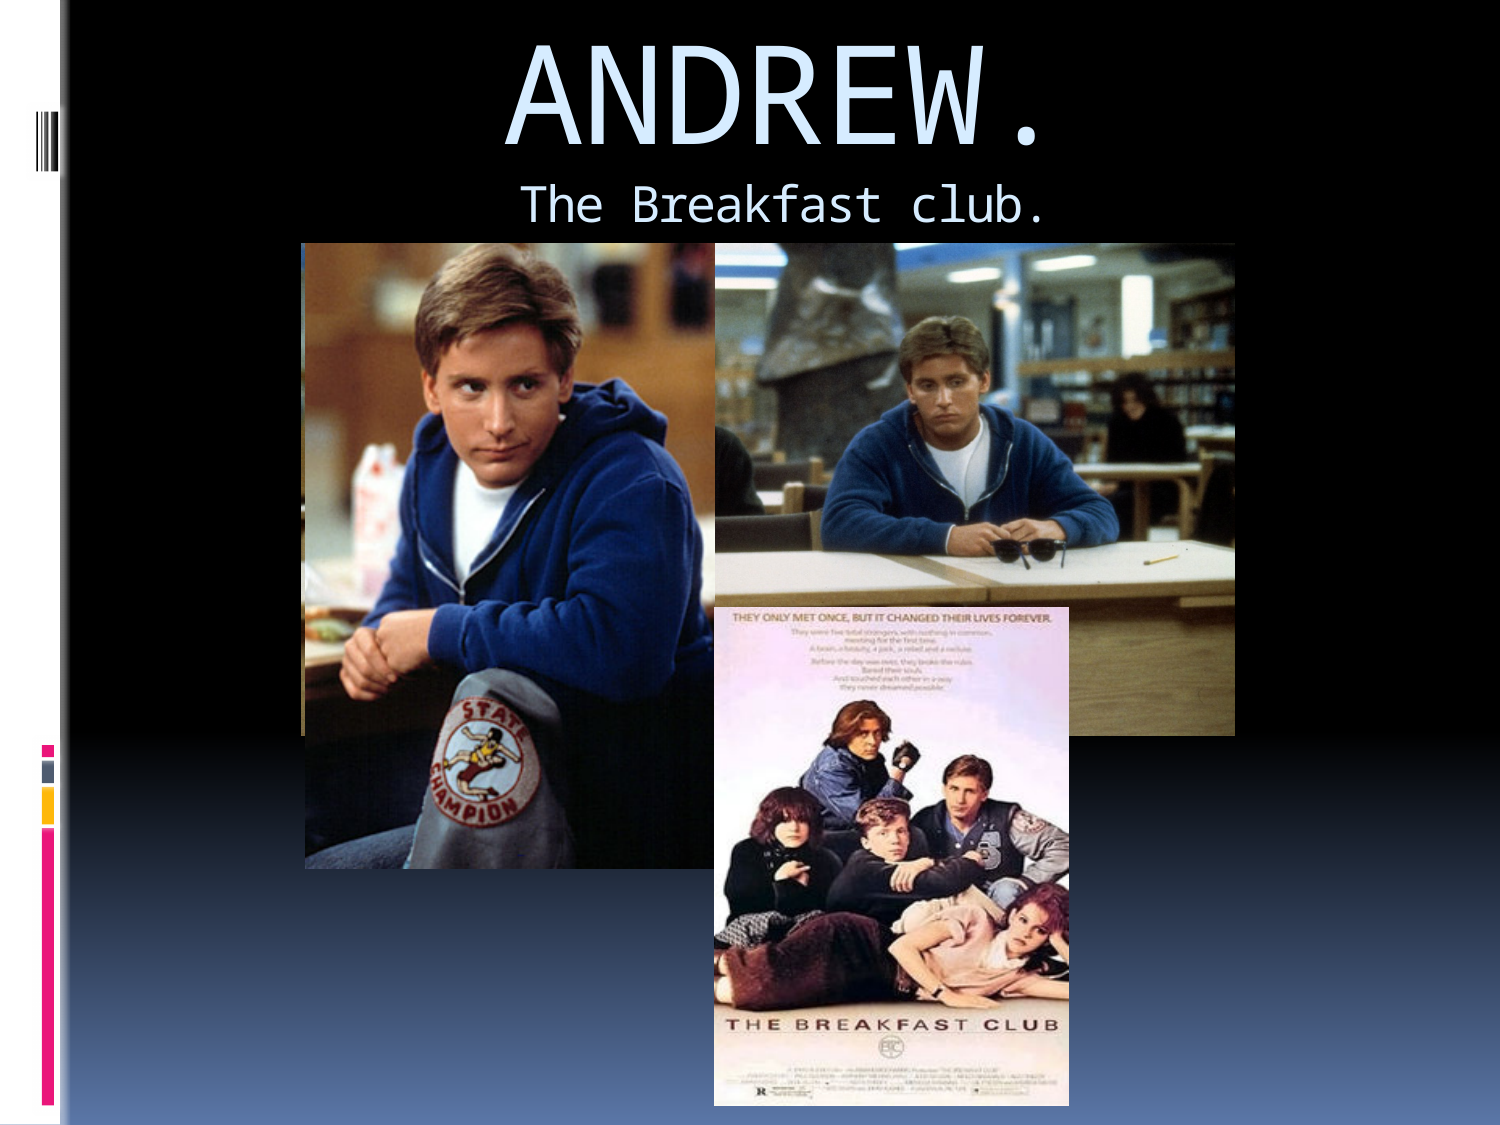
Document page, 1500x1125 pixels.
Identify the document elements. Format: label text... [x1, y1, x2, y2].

picture [723, 243, 1235, 736]
picture [714, 606, 1070, 1107]
title ANDREW. The Breakfast club. [147, 0, 1423, 244]
picture [304, 243, 715, 869]
